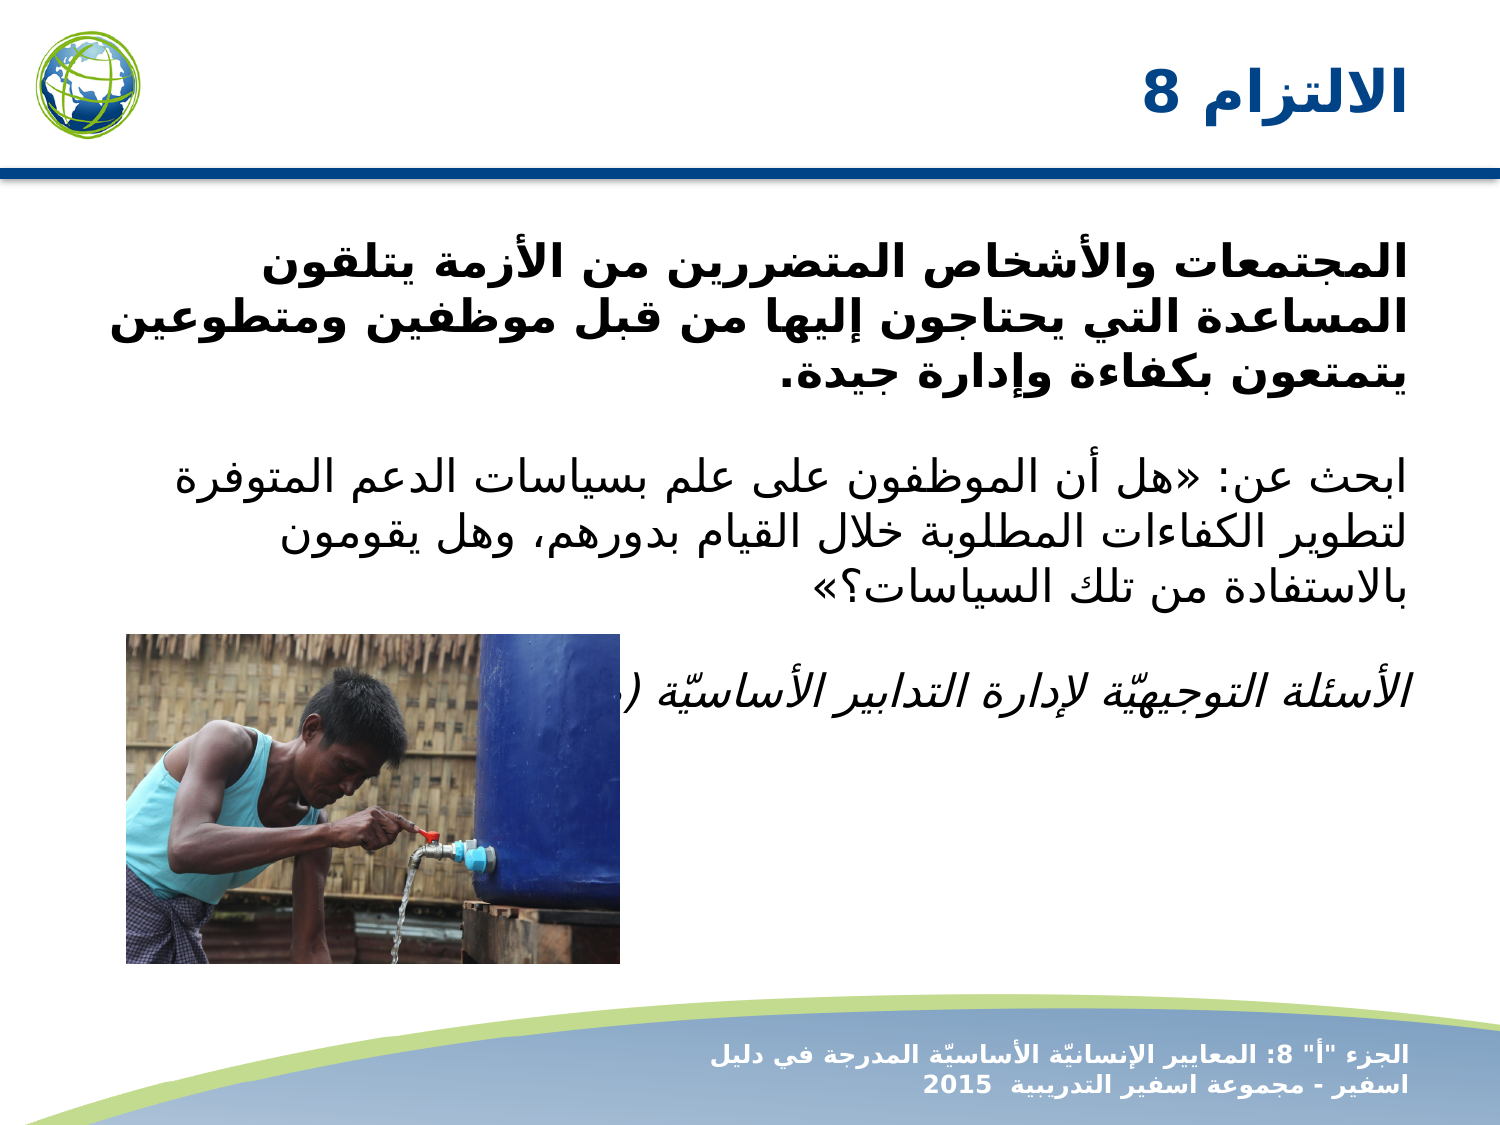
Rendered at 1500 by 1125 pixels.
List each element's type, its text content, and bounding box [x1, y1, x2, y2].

footer الجزء "أ" 8: المعايير الإنسانيّة الأساسيّة المدرجة في دليل اسفير - مجموعة اسفير التدريبية 2015 [679, 1038, 1425, 1099]
list المجتمعات والأشخاص المتضررين من الأزمة يتلقون المساعدة التي يحتاجون إليها من قبل موظفين ومتطوعين يتمتعون بكفاءة وإدارة جيدة. ابحث عن: «هل أن الموظفون على علم بسياسات الدعم المتوفرة لتطوير الكفاءات المطلوبة خلال القيام بدورهم، وهل يقومون بالاستفادة من تلك السياسات؟» الأسئلة التوجيهيّة لإدارة التدابير الأساسيّة (صفحة 30) [75, 224, 1425, 1010]
picture [0, 992, 1500, 1125]
picture [24, 26, 75, 147]
picture [125, 633, 620, 964]
title الالتزام 8 [75, 0, 1425, 178]
